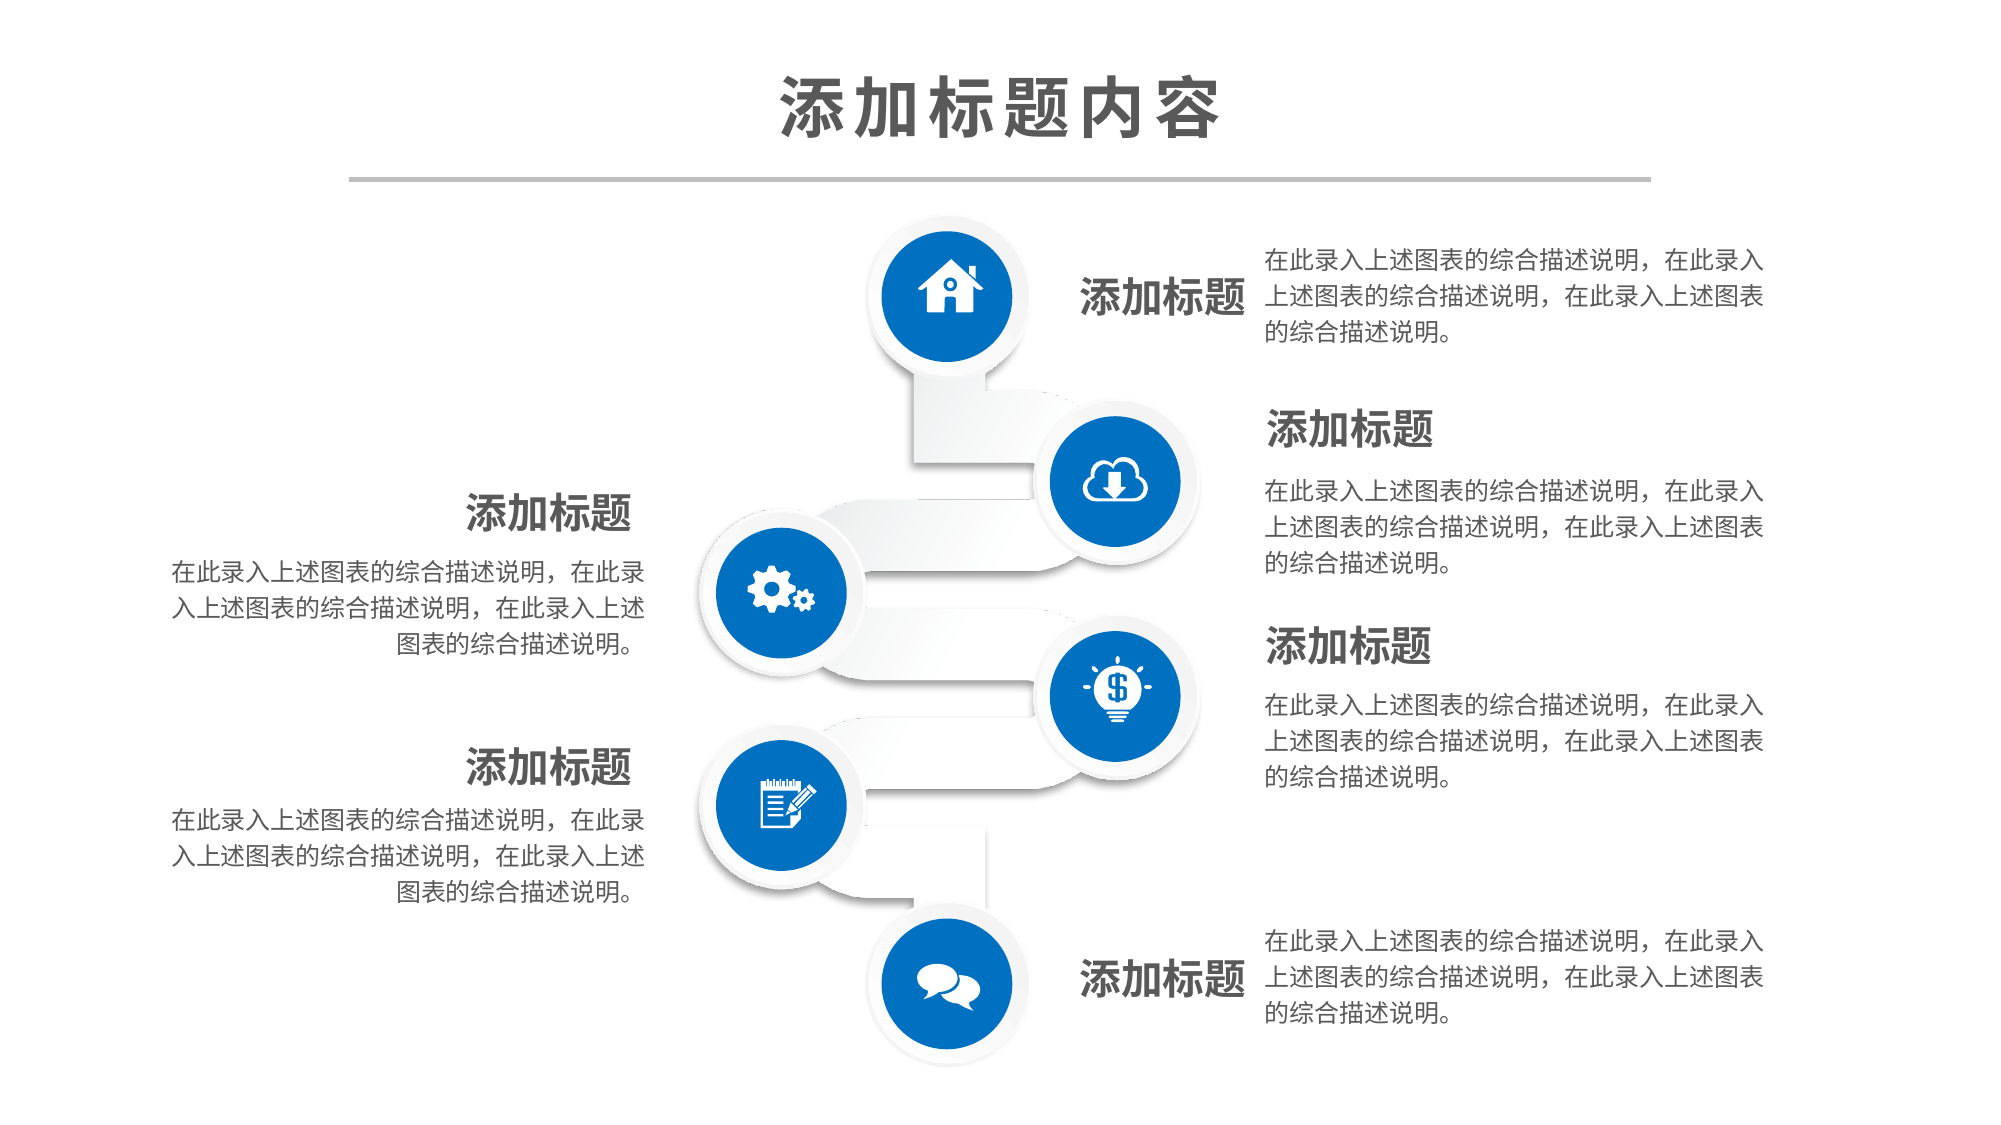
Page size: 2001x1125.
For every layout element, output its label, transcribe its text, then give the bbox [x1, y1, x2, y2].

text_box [699, 508, 867, 677]
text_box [760, 779, 817, 829]
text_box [1033, 612, 1201, 780]
text_box 在此录入上述图表的综合描述说明，在此录入上述图表的综合描述说明，在此录入上述图表的综合描述说明。 [1267, 462, 1784, 585]
text_box 在此录入上述图表的综合描述说明，在此录入上述图表的综合描述说明，在此录入上述图表的综合描述说明。 [150, 543, 630, 666]
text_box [865, 899, 1033, 1068]
text_box 在此录入上述图表的综合描述说明，在此录入上述图表的综合描述说明，在此录入上述图表的综合描述说明。 [1267, 231, 1784, 354]
text_box 在此录入上述图表的综合描述说明，在此录入上述图表的综合描述说明，在此录入上述图表的综合描述说明。 [1267, 676, 1784, 799]
text_box 在此录入上述图表的综合描述说明，在此录入上述图表的综合描述说明，在此录入上述图表的综合描述说明。 [1267, 912, 1784, 1035]
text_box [1033, 397, 1201, 565]
text_box 在此录入上述图表的综合描述说明，在此录入上述图表的综合描述说明，在此录入上述图表的综合描述说明。 [150, 791, 630, 914]
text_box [1082, 655, 1153, 723]
text_box 添加标题 [450, 733, 630, 791]
picture [630, 195, 1267, 1091]
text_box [747, 565, 816, 613]
text_box 添加标题 [1267, 395, 1450, 461]
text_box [917, 963, 981, 1011]
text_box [699, 721, 867, 889]
text_box 添加标题 [1267, 612, 1448, 676]
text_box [865, 212, 1033, 380]
text_box 添加标题 [450, 479, 630, 543]
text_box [917, 259, 984, 313]
